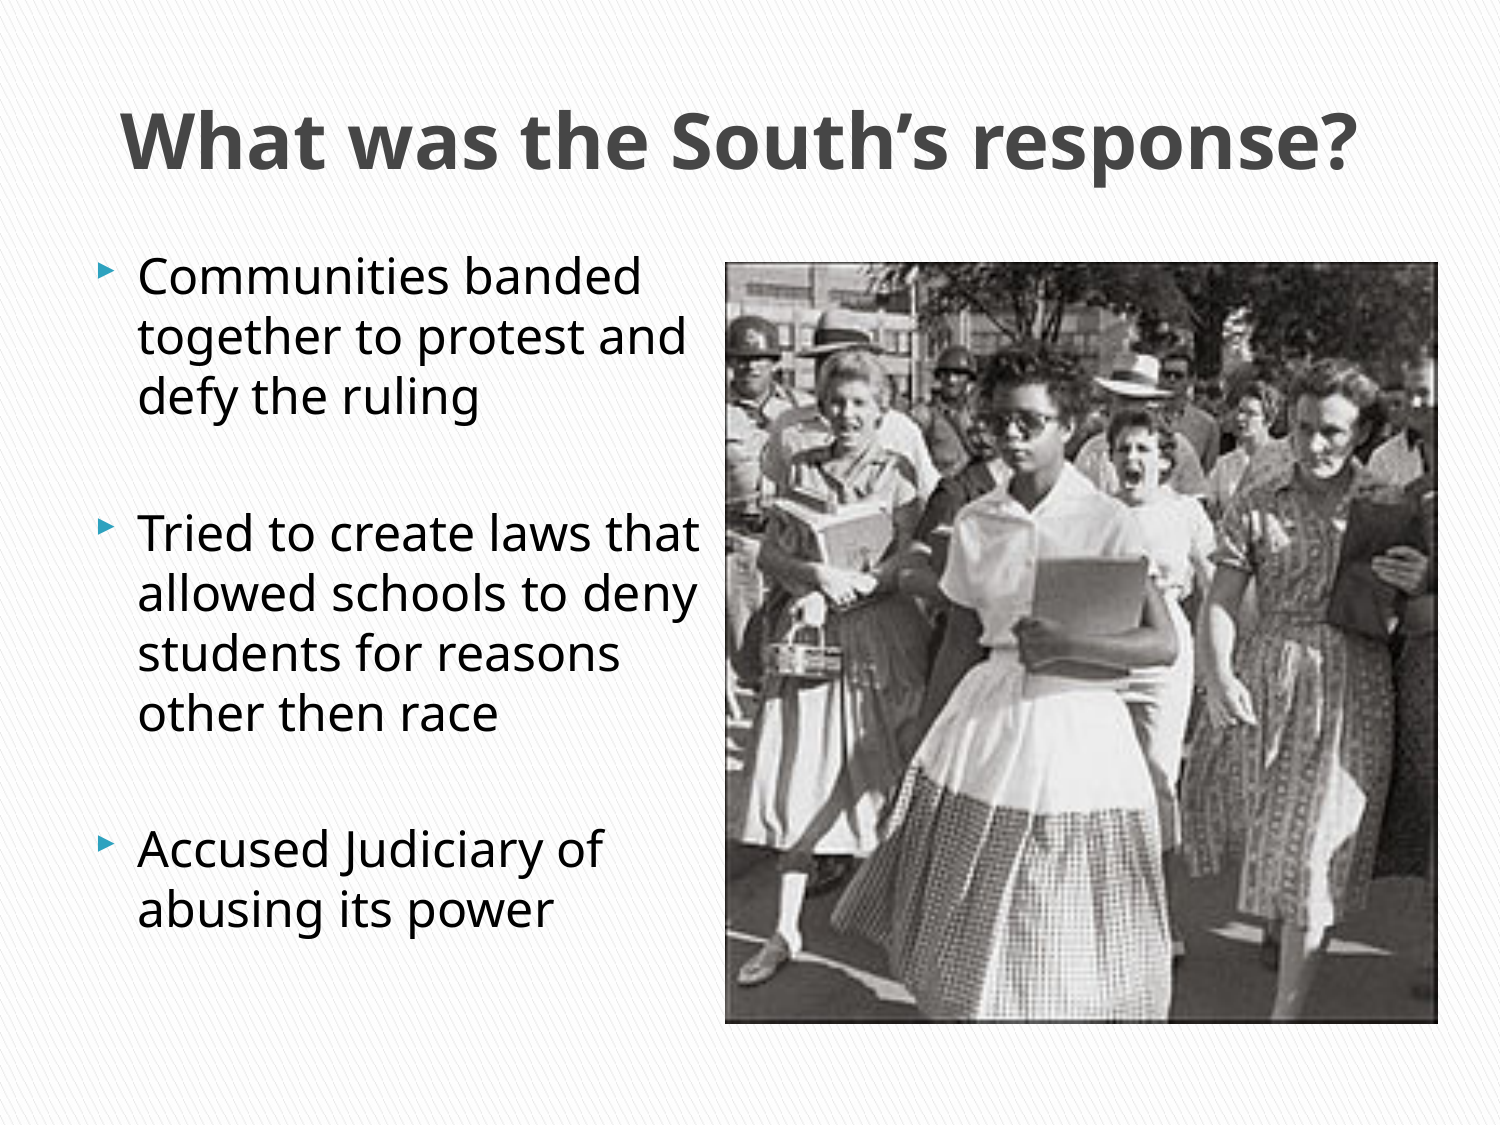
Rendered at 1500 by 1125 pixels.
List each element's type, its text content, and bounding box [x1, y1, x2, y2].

title What was the South’s response? [75, 44, 1425, 233]
list Communities banded together to protest and defy the ruling Tried to create laws that allowed schools to deny students for reasons other then race Accused Judiciary of abusing its power [62, 236, 738, 1050]
picture [724, 262, 1438, 1024]
